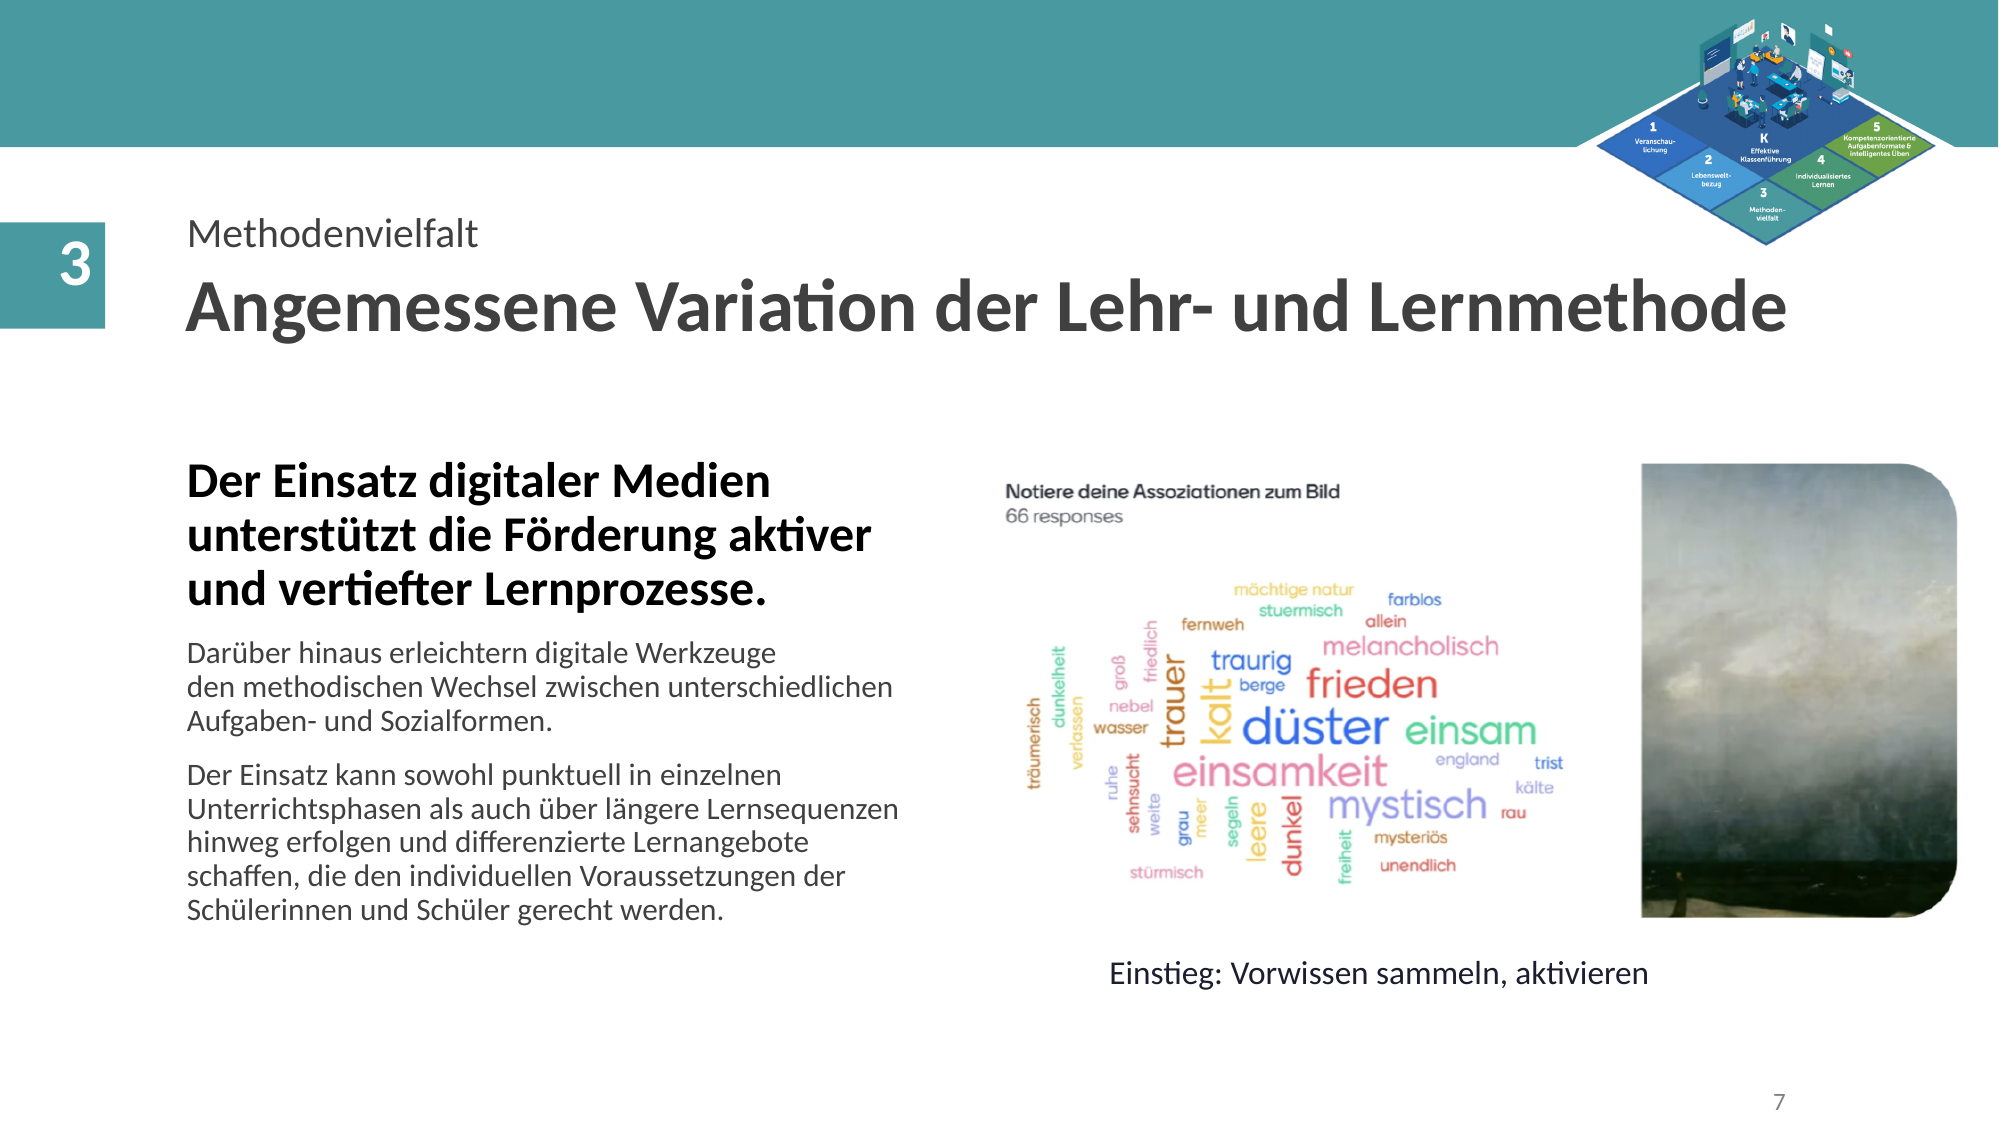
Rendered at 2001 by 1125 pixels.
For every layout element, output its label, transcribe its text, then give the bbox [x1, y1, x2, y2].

slide_number 7 [1350, 1075, 1801, 1125]
text_box Einstieg: Vorwissen sammeln, aktivieren [1094, 944, 2000, 999]
picture [1589, 12, 1942, 249]
list Angemessene Variation der Lehr- und Lernmethode [170, 272, 1901, 356]
list Der Einsatz digitaler Medien unterstützt die Förderung aktiver und vertiefter Lernprozesse. Darüber hinaus erleichtern digitale Werkzeuge den methodischen Wechsel zwischen unterschiedlichen Aufgaben- und Sozialformen. Der Einsatz kann sowohl punktuell in einzelnen Unterrichtsphasen als auch über längere Lernsequenzen hinweg erfolgen und differenzierte Lernangebote schaffen, die den individuellen Voraussetzungen der Schülerinnen und Schüler gerecht werden. [171, 446, 939, 1038]
list Methodenvielfalt [171, 180, 1615, 264]
picture [961, 431, 1974, 934]
